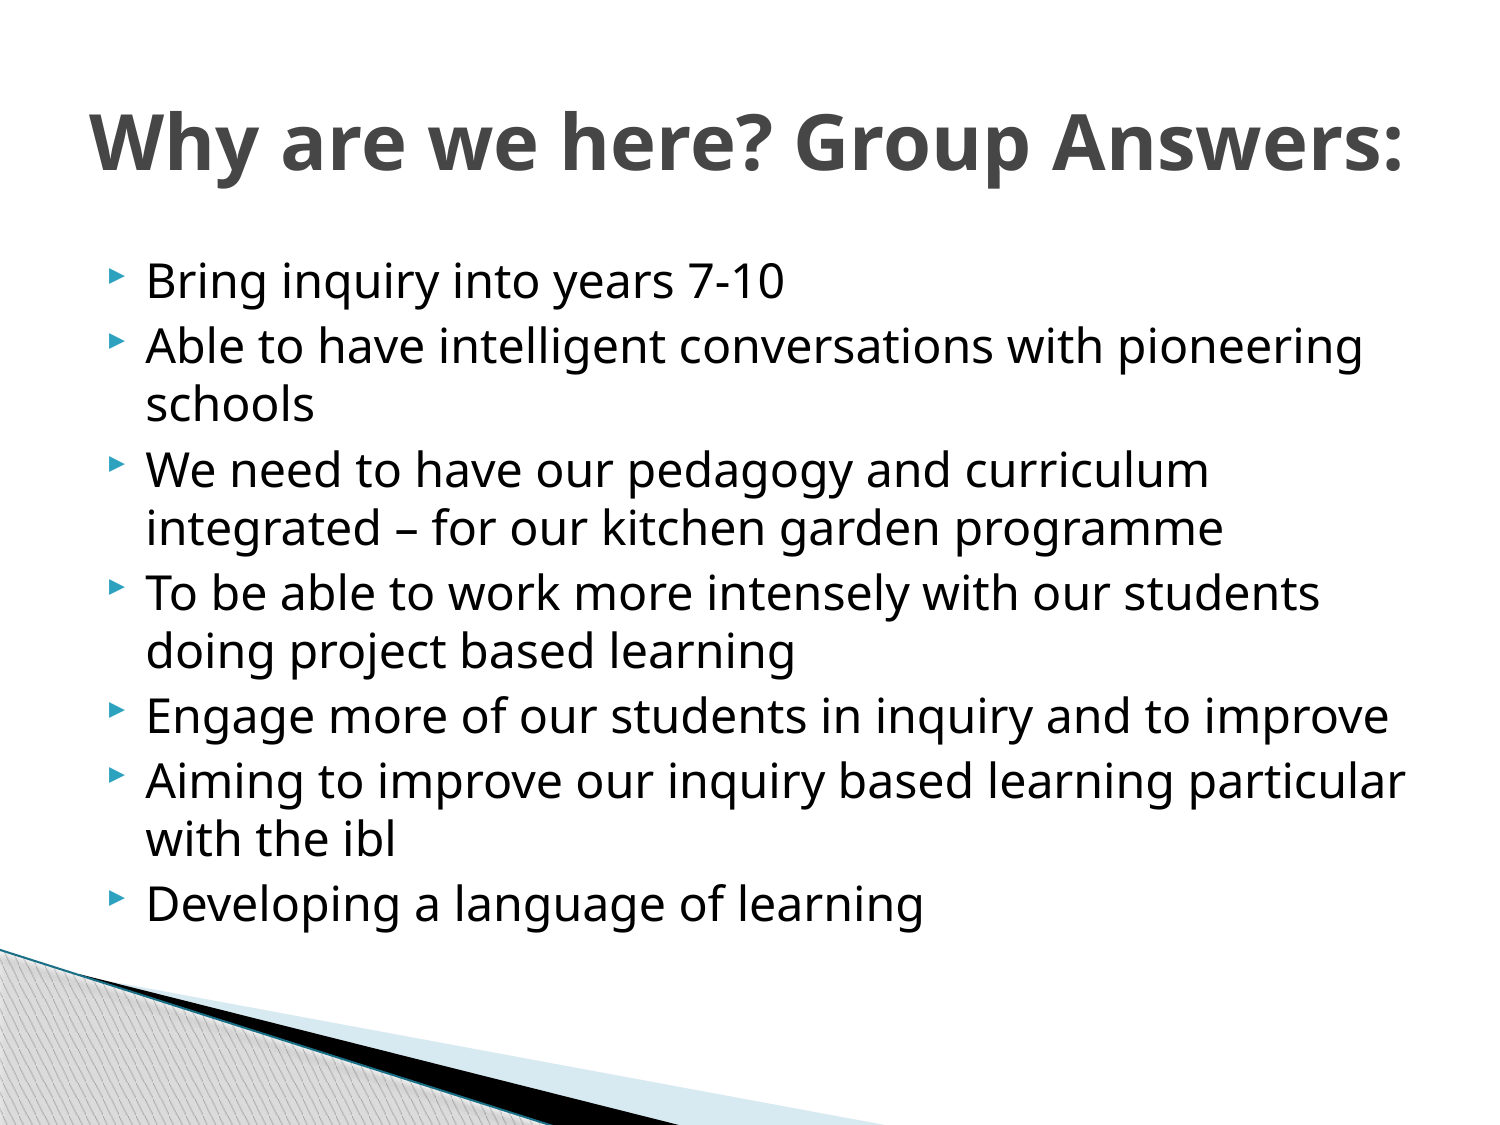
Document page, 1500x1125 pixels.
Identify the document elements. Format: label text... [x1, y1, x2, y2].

list Bring inquiry into years 7-10 Able to have intelligent conversations with pioneering schools We need to have our pedagogy and curriculum integrated – for our kitchen garden programme To be able to work more intensely with our students doing project based learning Engage more of our students in inquiry and to improve Aiming to improve our inquiry based learning particular with the ibl Developing a language of learning [75, 243, 1425, 986]
title Why are we here? Group Answers: [75, 45, 1425, 233]
